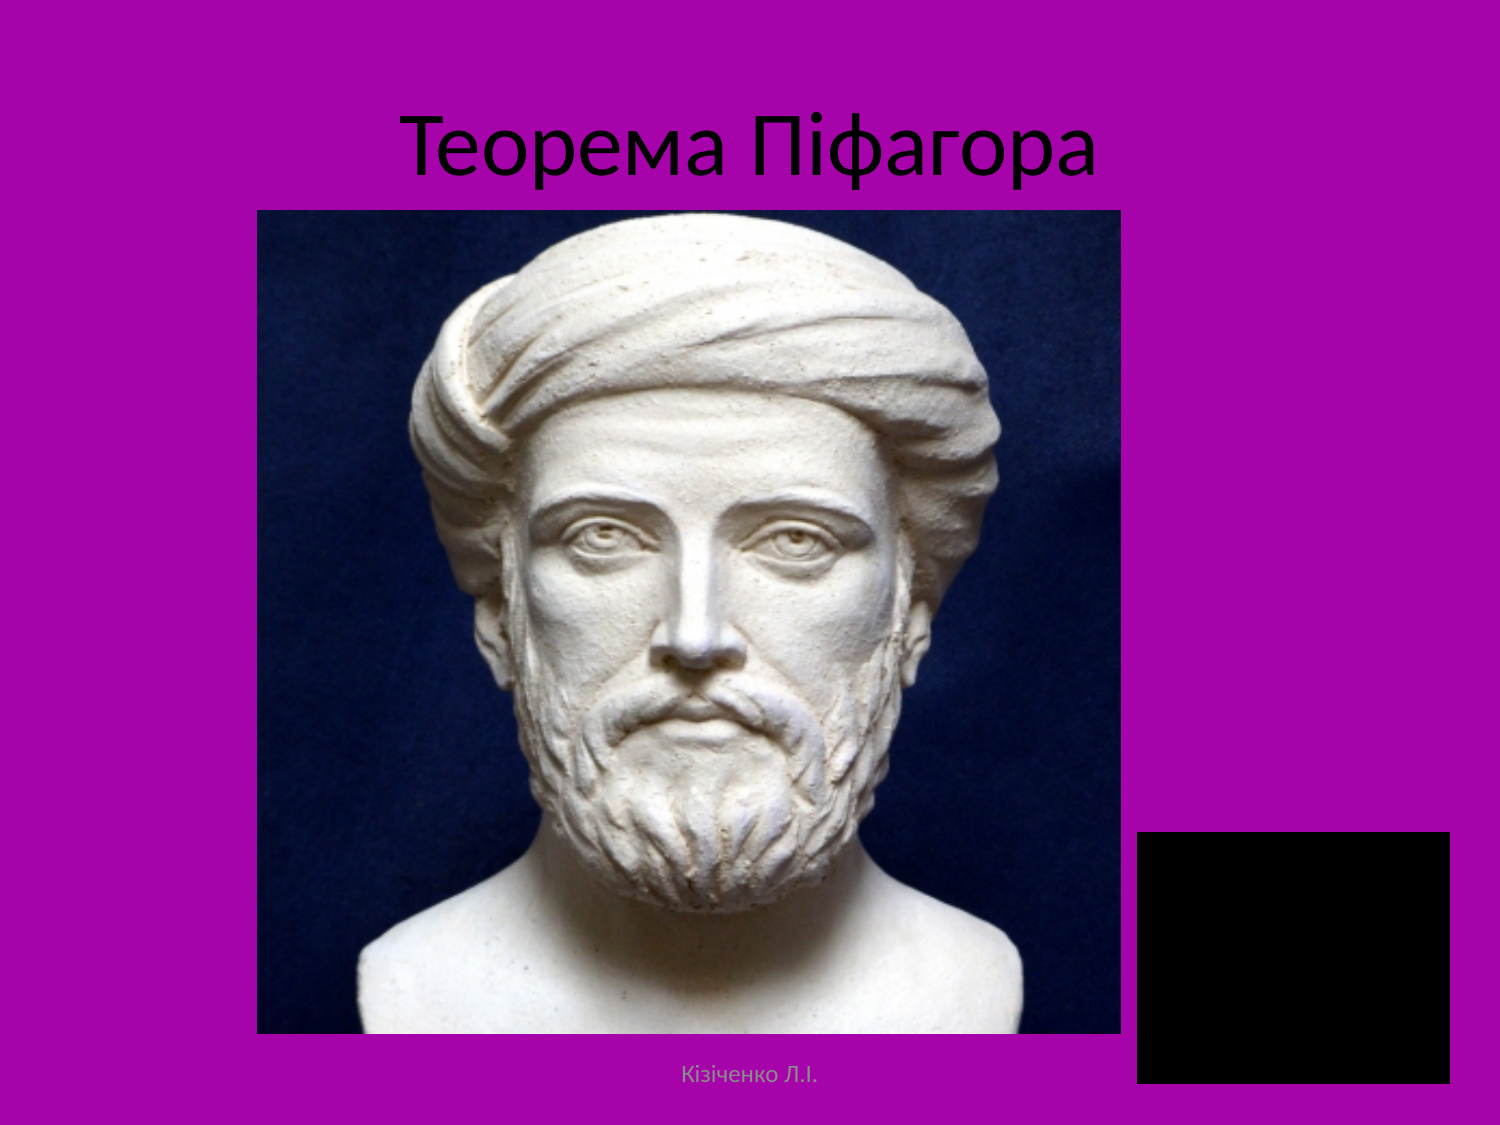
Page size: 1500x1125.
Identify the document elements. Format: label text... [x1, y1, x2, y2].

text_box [1136, 831, 1451, 1085]
title Теорема Піфагора [75, 45, 1425, 233]
picture [257, 210, 1121, 1035]
footer Кізіченко Л.І. [512, 1043, 988, 1103]
